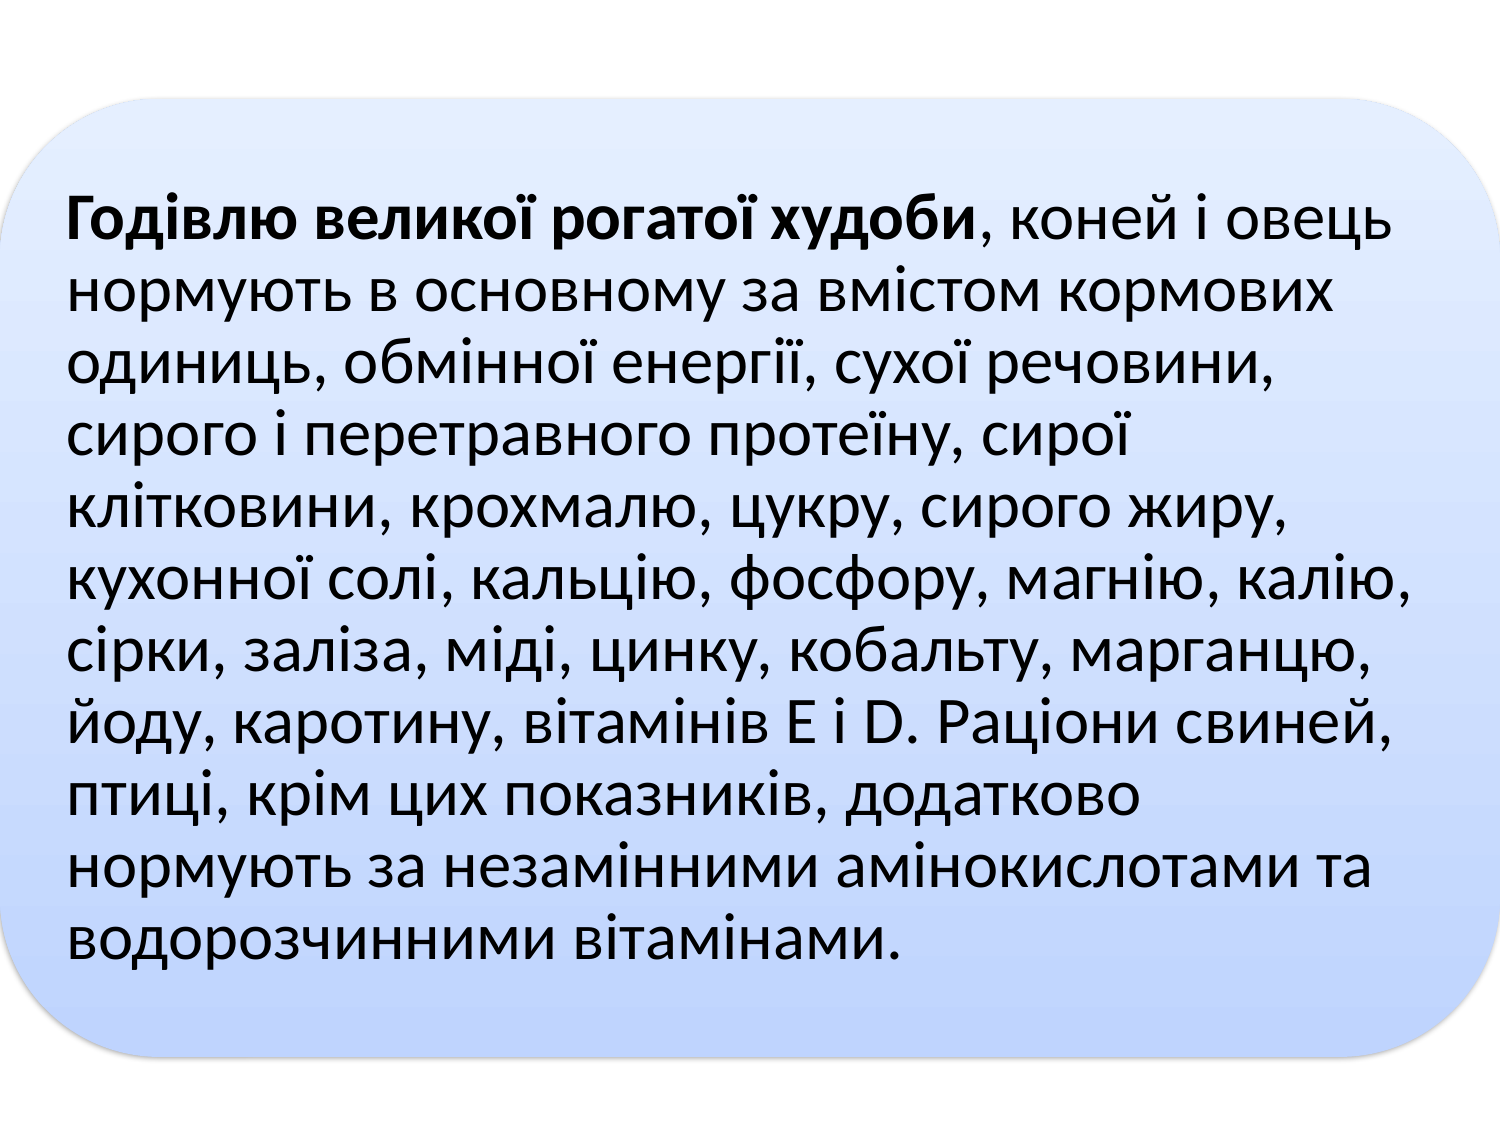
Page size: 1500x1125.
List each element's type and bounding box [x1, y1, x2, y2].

text_box [0, 89, 1500, 1067]
